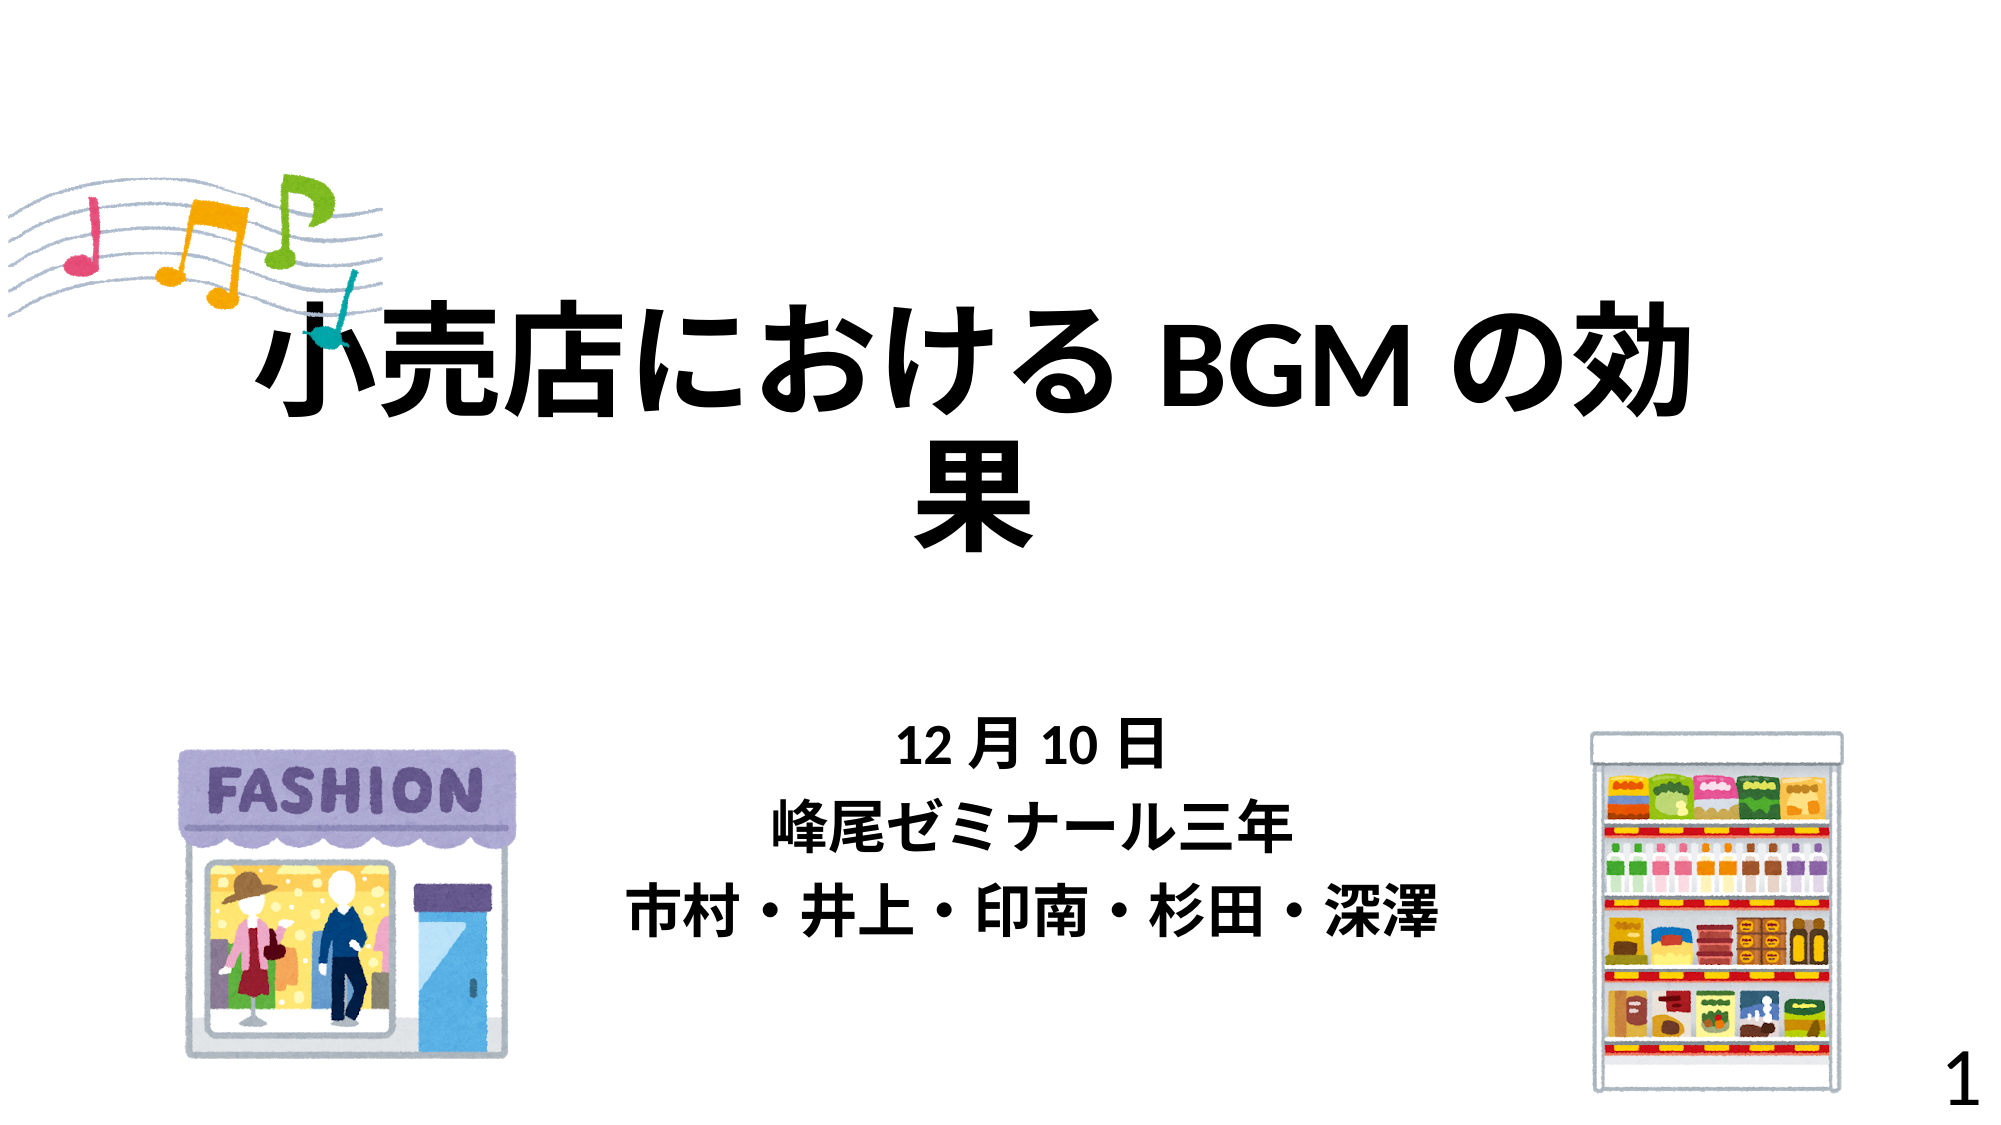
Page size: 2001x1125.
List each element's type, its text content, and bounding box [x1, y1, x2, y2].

picture [0, 149, 391, 370]
picture [167, 726, 525, 1084]
title 小売店におけるBGMの効果 [198, 184, 1750, 576]
subtitle 12月10日 峰尾ゼミナール三年 市村・井上・印南・杉田・深澤 [592, 706, 1473, 979]
slide_number 1 [1547, 1042, 1998, 1102]
text_box [1412, 1042, 1863, 1103]
picture [1553, 726, 1881, 1097]
